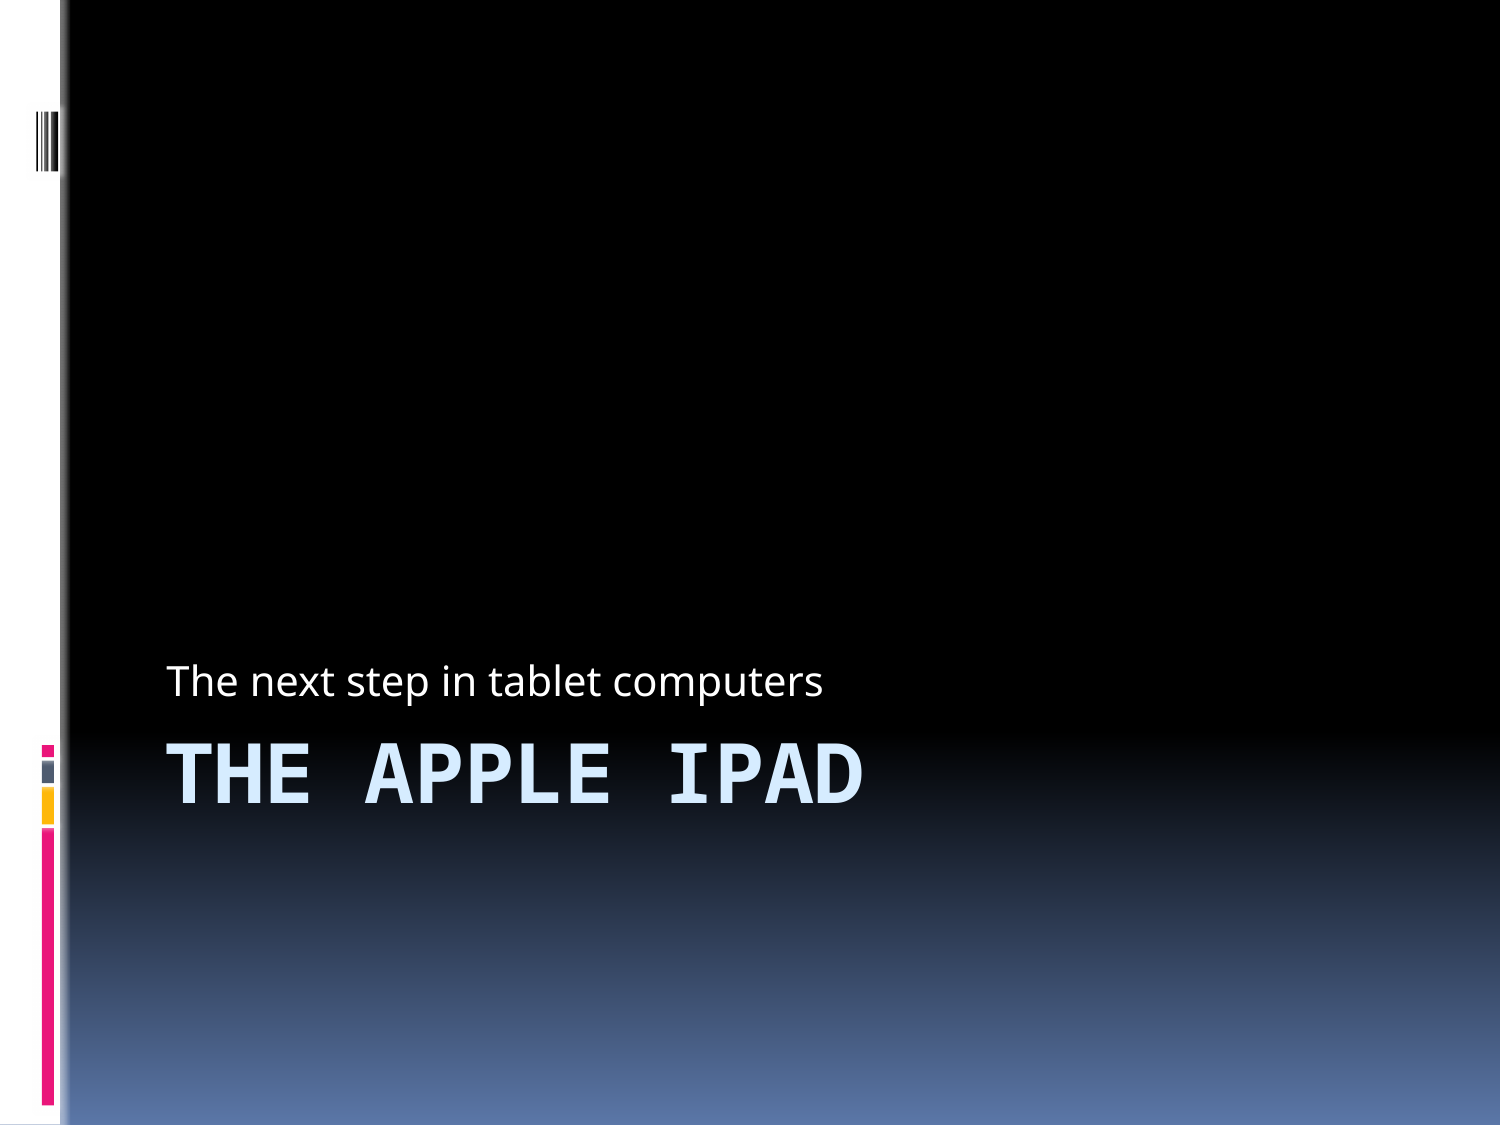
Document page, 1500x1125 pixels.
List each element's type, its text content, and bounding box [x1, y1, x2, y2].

subtitle The next step in tablet computers [150, 464, 1425, 713]
title The Apple iPad [150, 713, 1425, 1037]
